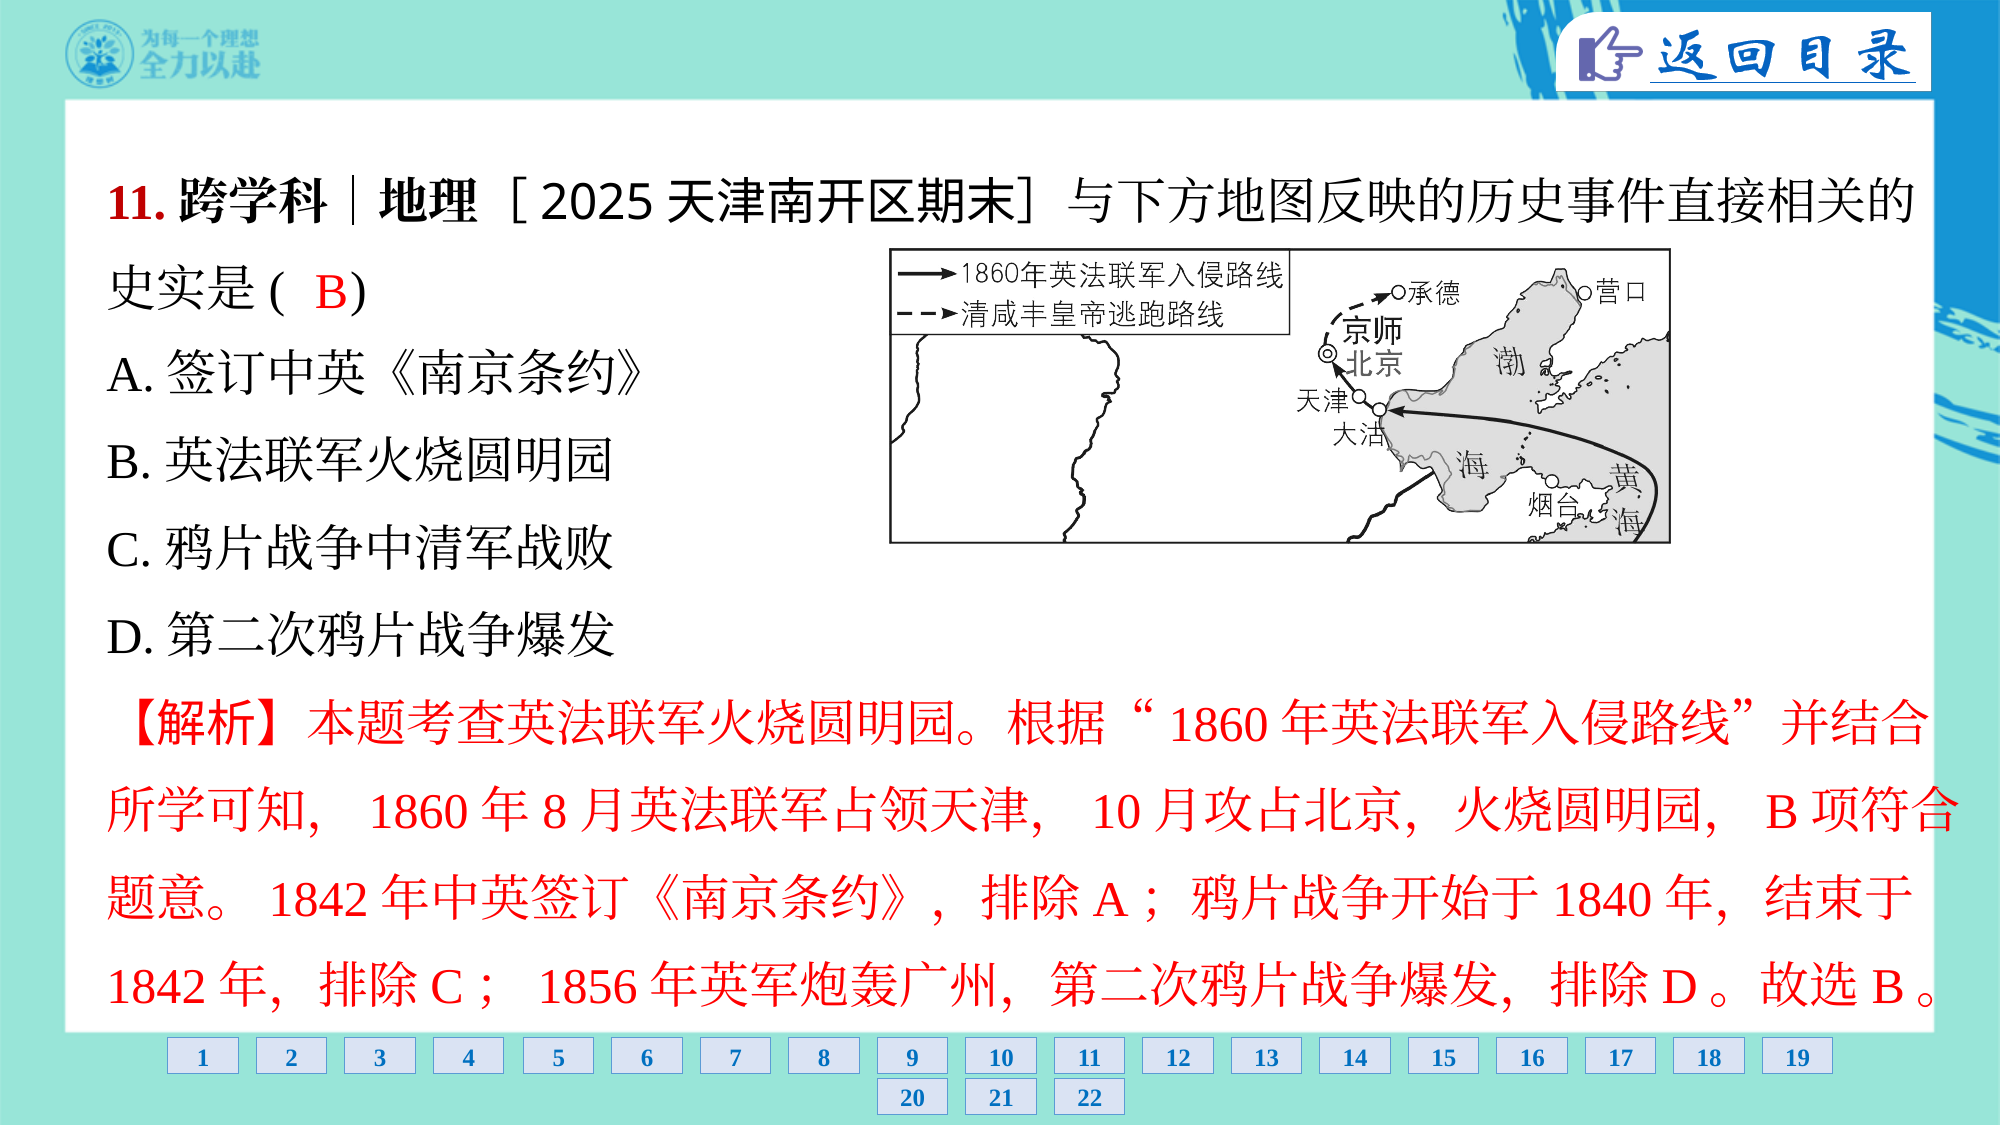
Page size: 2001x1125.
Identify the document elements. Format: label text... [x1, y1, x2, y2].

text_box A.签订中英《南京条约》 B.英法联军火烧圆明园 C.鸦片战争中清军战败 D.第二次鸦片战争爆发 [106, 313, 1091, 663]
text_box B [296, 230, 367, 313]
text_box 11.跨学科│地理［2025天津南开区期末］与下方地图反映的历史事件直接相关的 史实是( ) [106, 141, 1895, 317]
text_box 【解析】本题考查英法联军火烧圆明园。根据“1860年英法联军入侵路线”并结合 所学可知，1860年8月英法联军占领天津，10月攻占北京，火烧圆明园，B项符合 题意。1842年中英签订《南京条约》，排除A；鸦片战争开始于1840年，结束于 1842年，排除C；1856年英军炮轰广州，第二次鸦片战争爆发，排除D。故选B。 [106, 663, 1895, 1014]
picture [0, 0, 2000, 1125]
